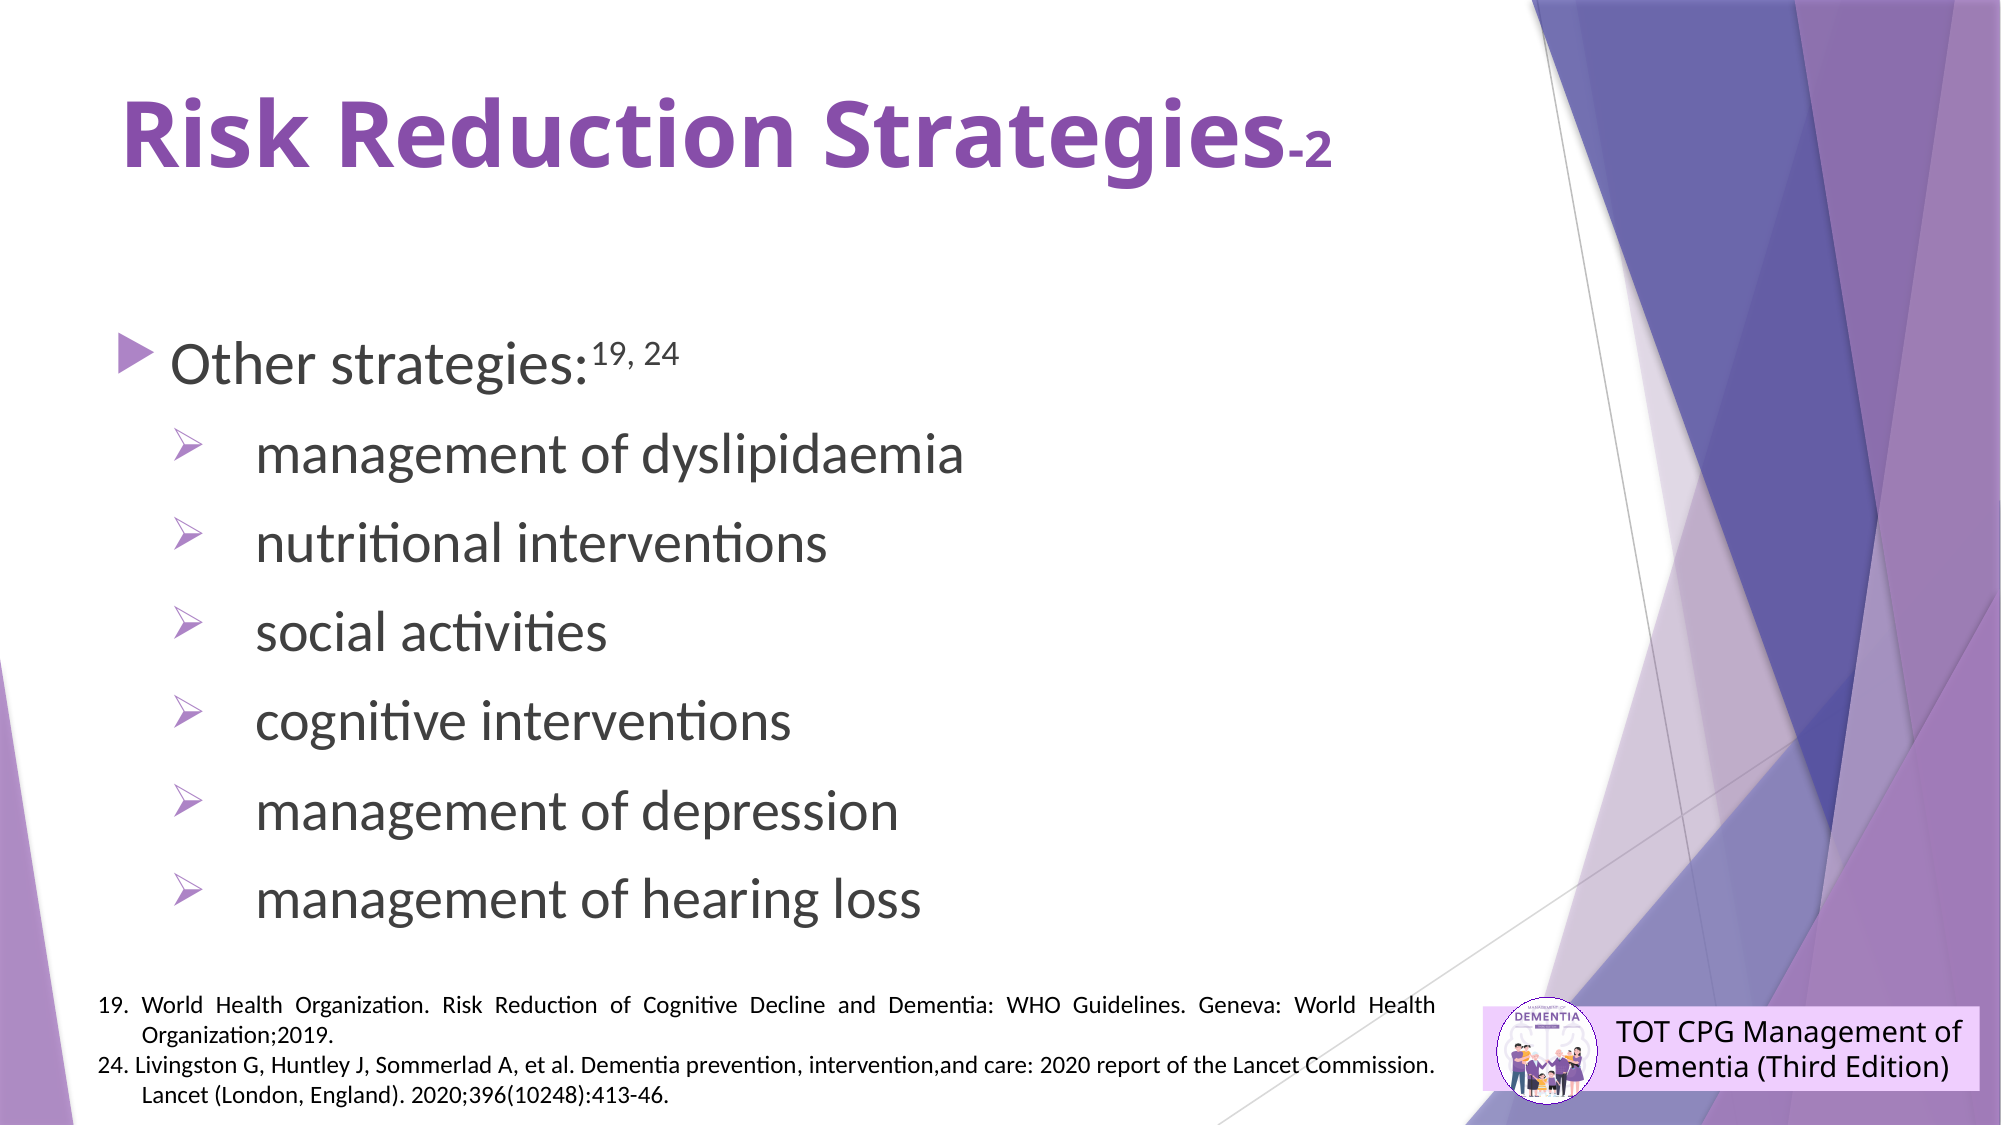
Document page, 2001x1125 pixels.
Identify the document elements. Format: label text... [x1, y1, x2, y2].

list Other strategies:19, 24 management of dyslipidaemia nutritional interventions social activities cognitive interventions management of depression management of hearing loss [99, 314, 1438, 940]
text_box 19. World Health Organization. Risk Reduction of Cognitive Decline and Dementia: WHO Guidelines. Geneva: World Health Organization;2019. 24. Livingston G, Huntley J, Sommerlad A, et al. Dementia prevention, intervention,and care: 2020 report of the Lancet Commission. Lancet (London, England). 2020;396(10248):413-46. [83, 981, 1454, 1116]
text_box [1482, 996, 1981, 1105]
title Risk Reduction Strategies-2 [104, 67, 1515, 285]
